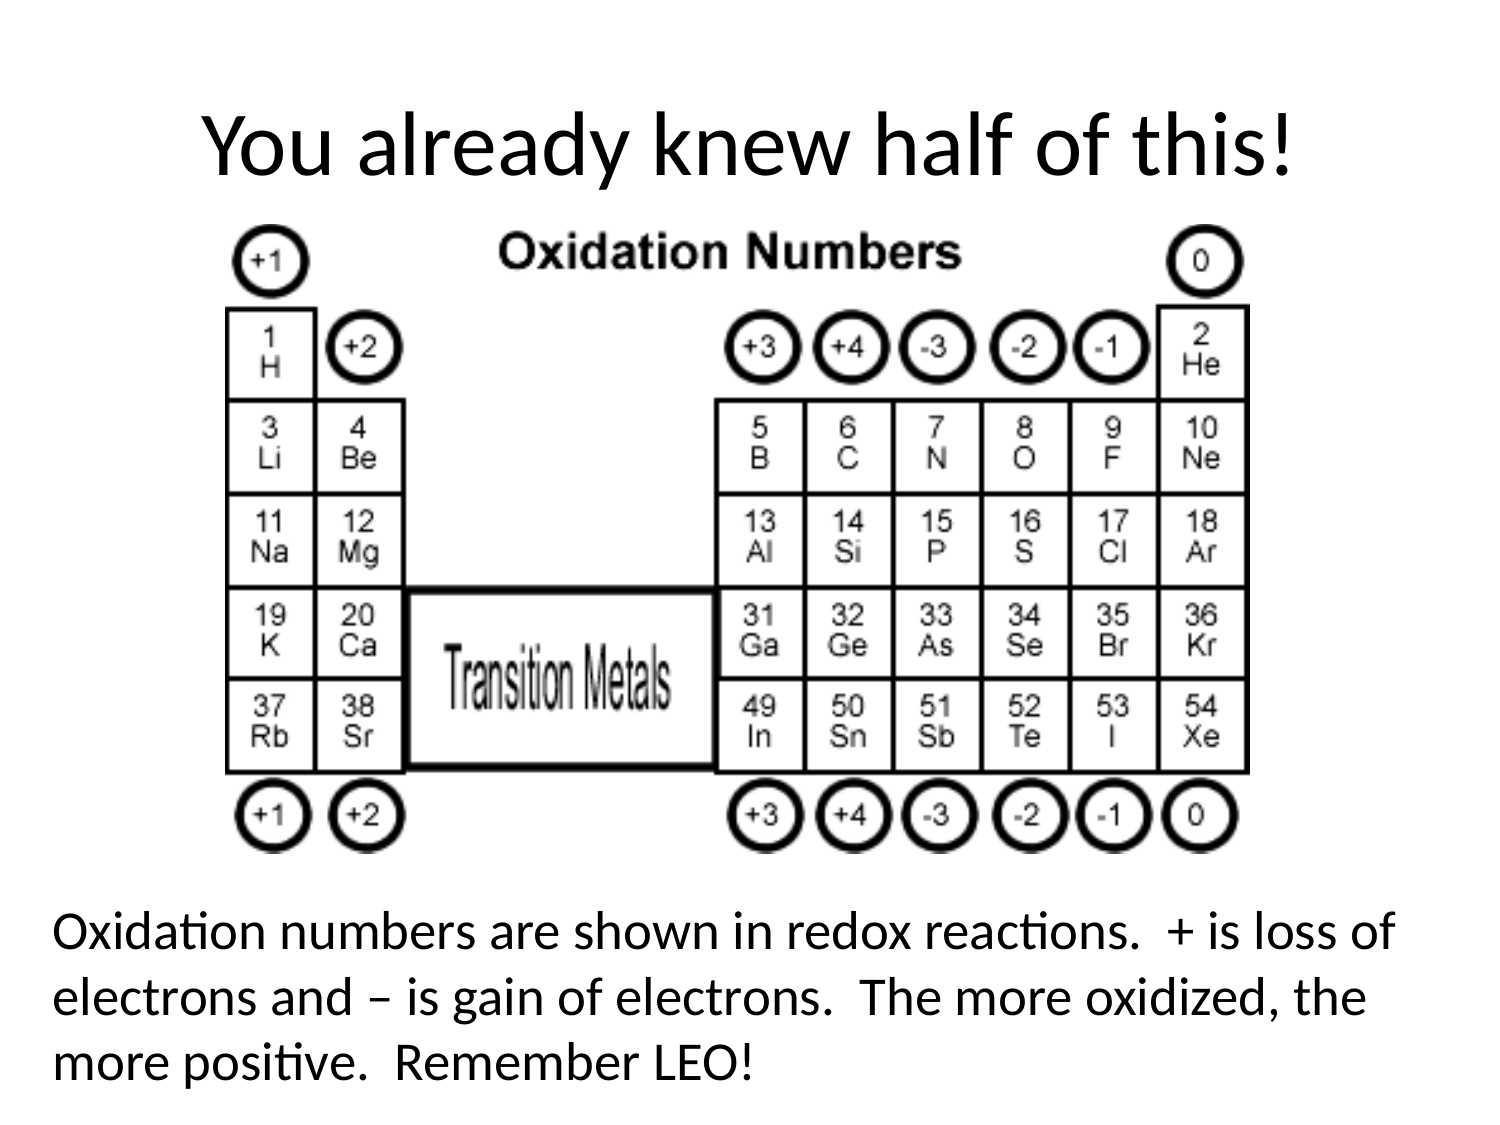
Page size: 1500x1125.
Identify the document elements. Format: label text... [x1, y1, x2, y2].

title You already knew half of this! [75, 45, 1425, 233]
list Oxidation numbers are shown in redox reactions. + is loss of electrons and – is gain of electrons. The more oxidized, the more positive. Remember LEO! [37, 887, 1463, 1100]
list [224, 224, 1251, 854]
